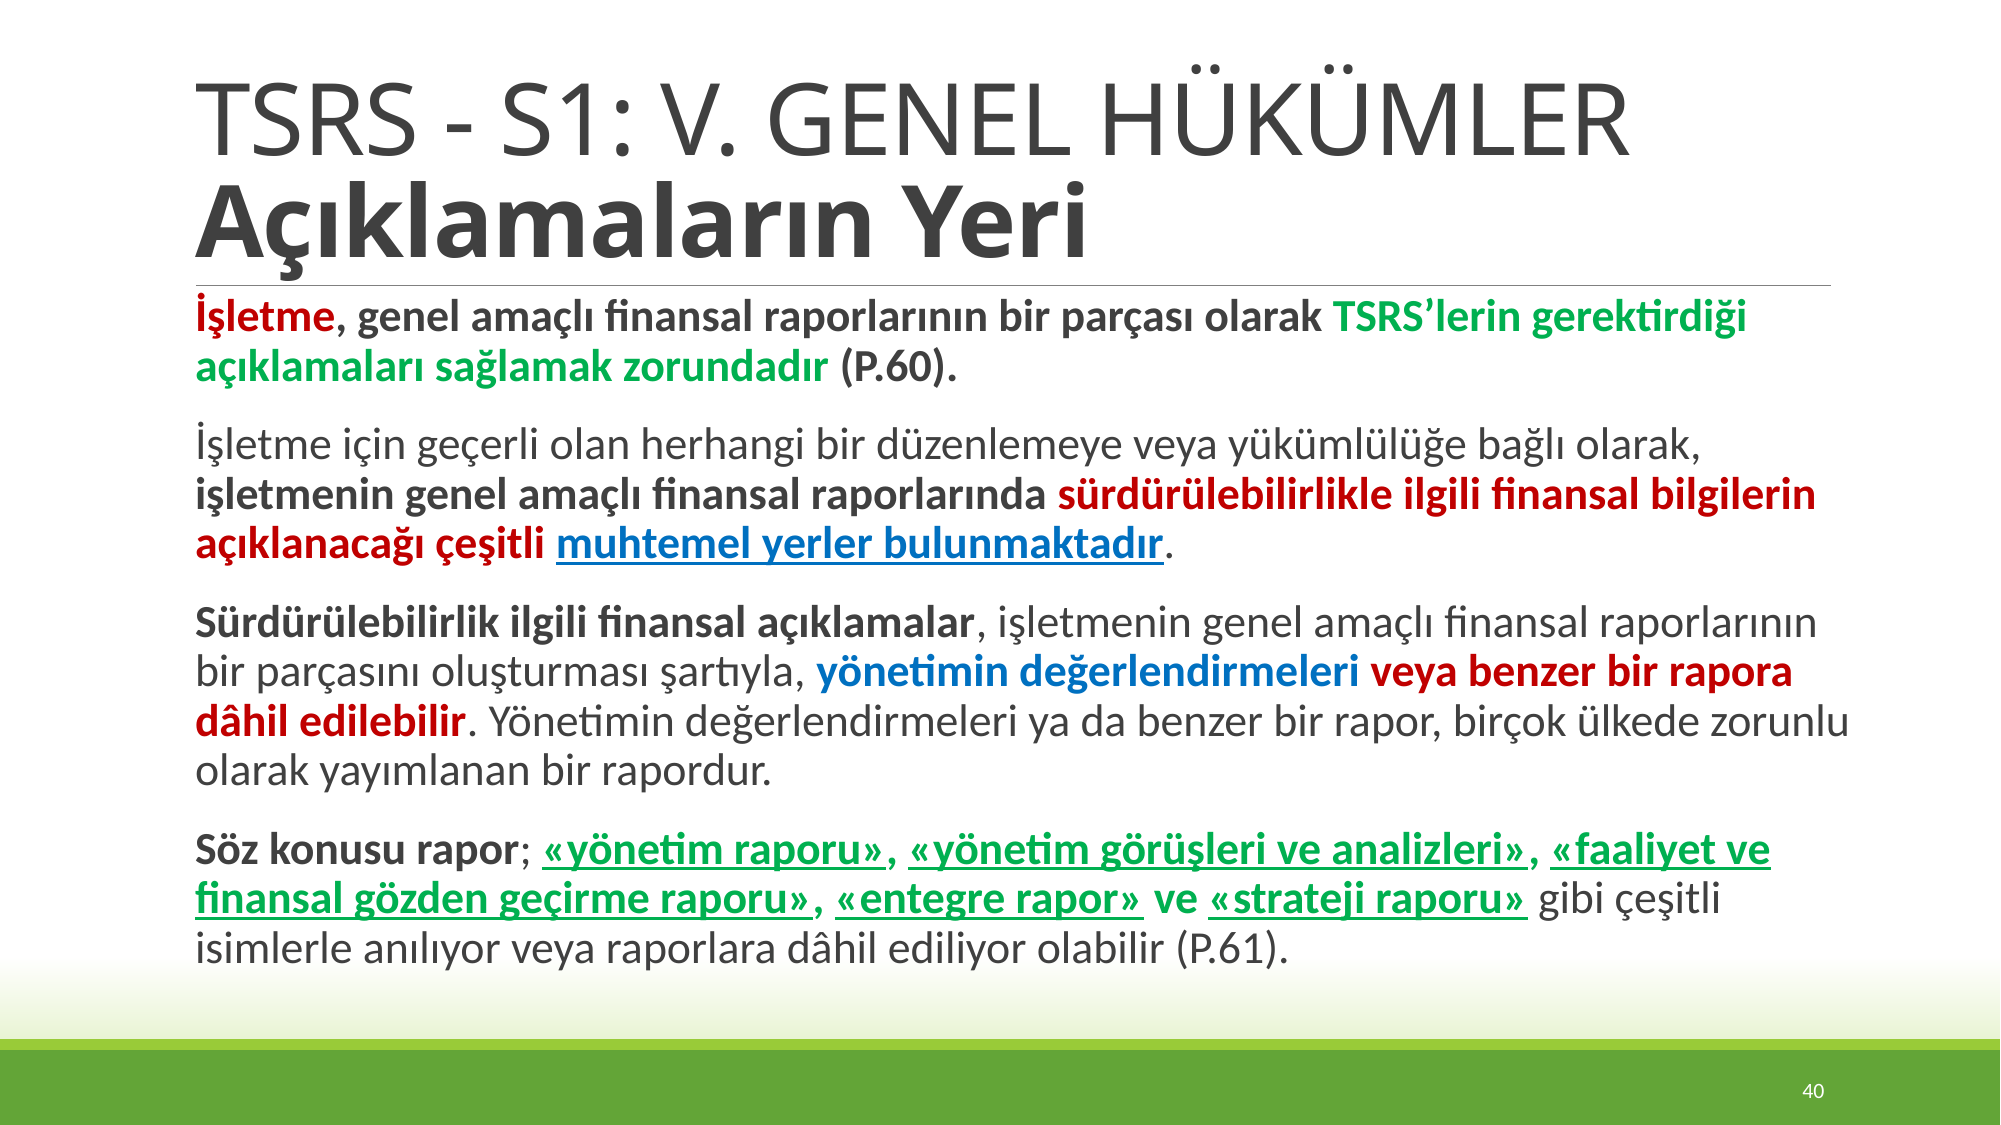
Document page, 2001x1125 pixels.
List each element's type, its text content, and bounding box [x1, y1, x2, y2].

list İşletme, genel amaçlı finansal raporlarının bir parçası olarak TSRS’lerin gerektirdiği açıklamaları sağlamak zorundadır (P.60). İşletme için geçerli olan herhangi bir düzenlemeye veya yükümlülüğe bağlı olarak, işletmenin genel amaçlı finansal raporlarında sürdürülebilirlikle ilgili finansal bilgilerin açıklanacağı çeşitli muhtemel yerler bulunmaktadır. Sürdürülebilirlik ilgili finansal açıklamalar, işletmenin genel amaçlı finansal raporlarının bir parçasını oluşturması şartıyla, yönetimin değerlendirmeleri veya benzer bir rapora dâhil edilebilir. Yönetimin değerlendirmeleri ya da benzer bir rapor, birçok ülkede zorunlu olarak yayımlanan bir rapordur. Söz konusu rapor; «yönetim raporu», «yönetim görüşleri ve analizleri», «faaliyet ve finansal gözden geçirme raporu», «entegre rapor» ve «strateji raporu» gibi çeşitli isimlerle anılıyor veya raporlara dâhil ediliyor olabilir (P.61). [180, 284, 1879, 1015]
slide_number 40 [1624, 1059, 1840, 1120]
title TSRS - S1: V. GENEL HÜKÜMLER Açıklamaların Yeri [180, 47, 1830, 284]
